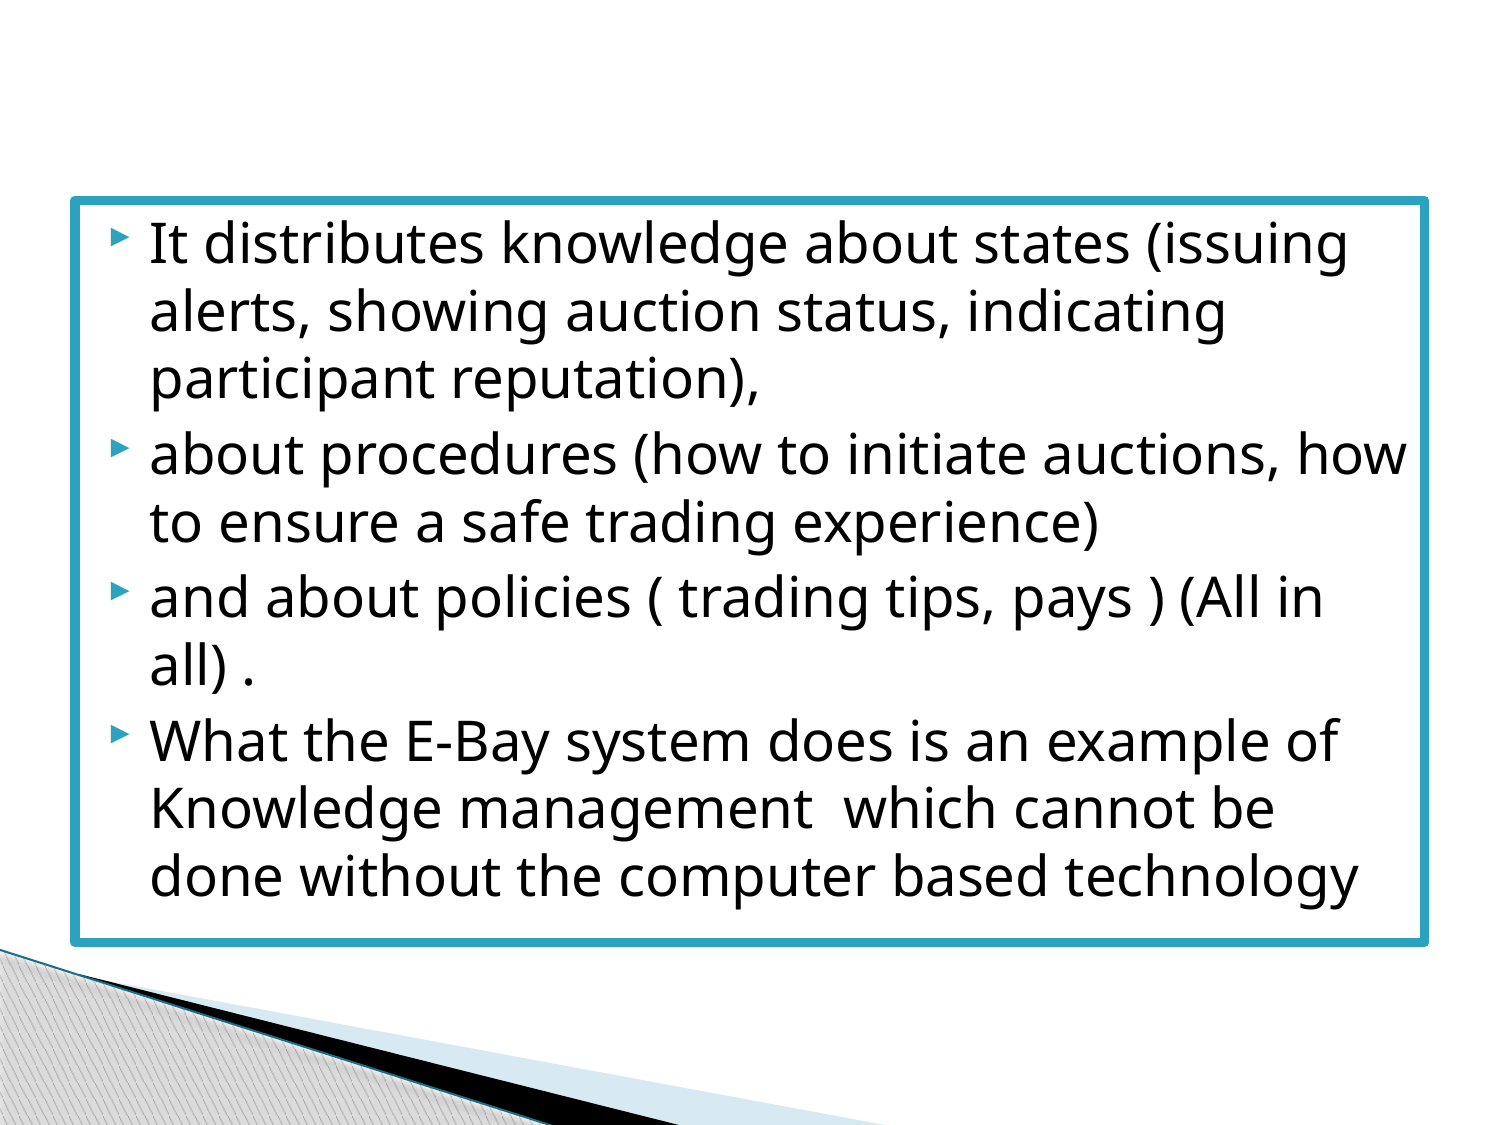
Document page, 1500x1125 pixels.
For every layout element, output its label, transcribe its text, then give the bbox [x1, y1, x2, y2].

list It distributes knowledge about states (issuing alerts, showing auction status, indicating participant reputation), about procedures (how to initiate auctions, how to ensure a safe trading experience) and about policies ( trading tips, pays ) (All in all) . What the E-Bay system does is an example of Knowledge management which cannot be done without the computer based technology [70, 196, 1429, 947]
